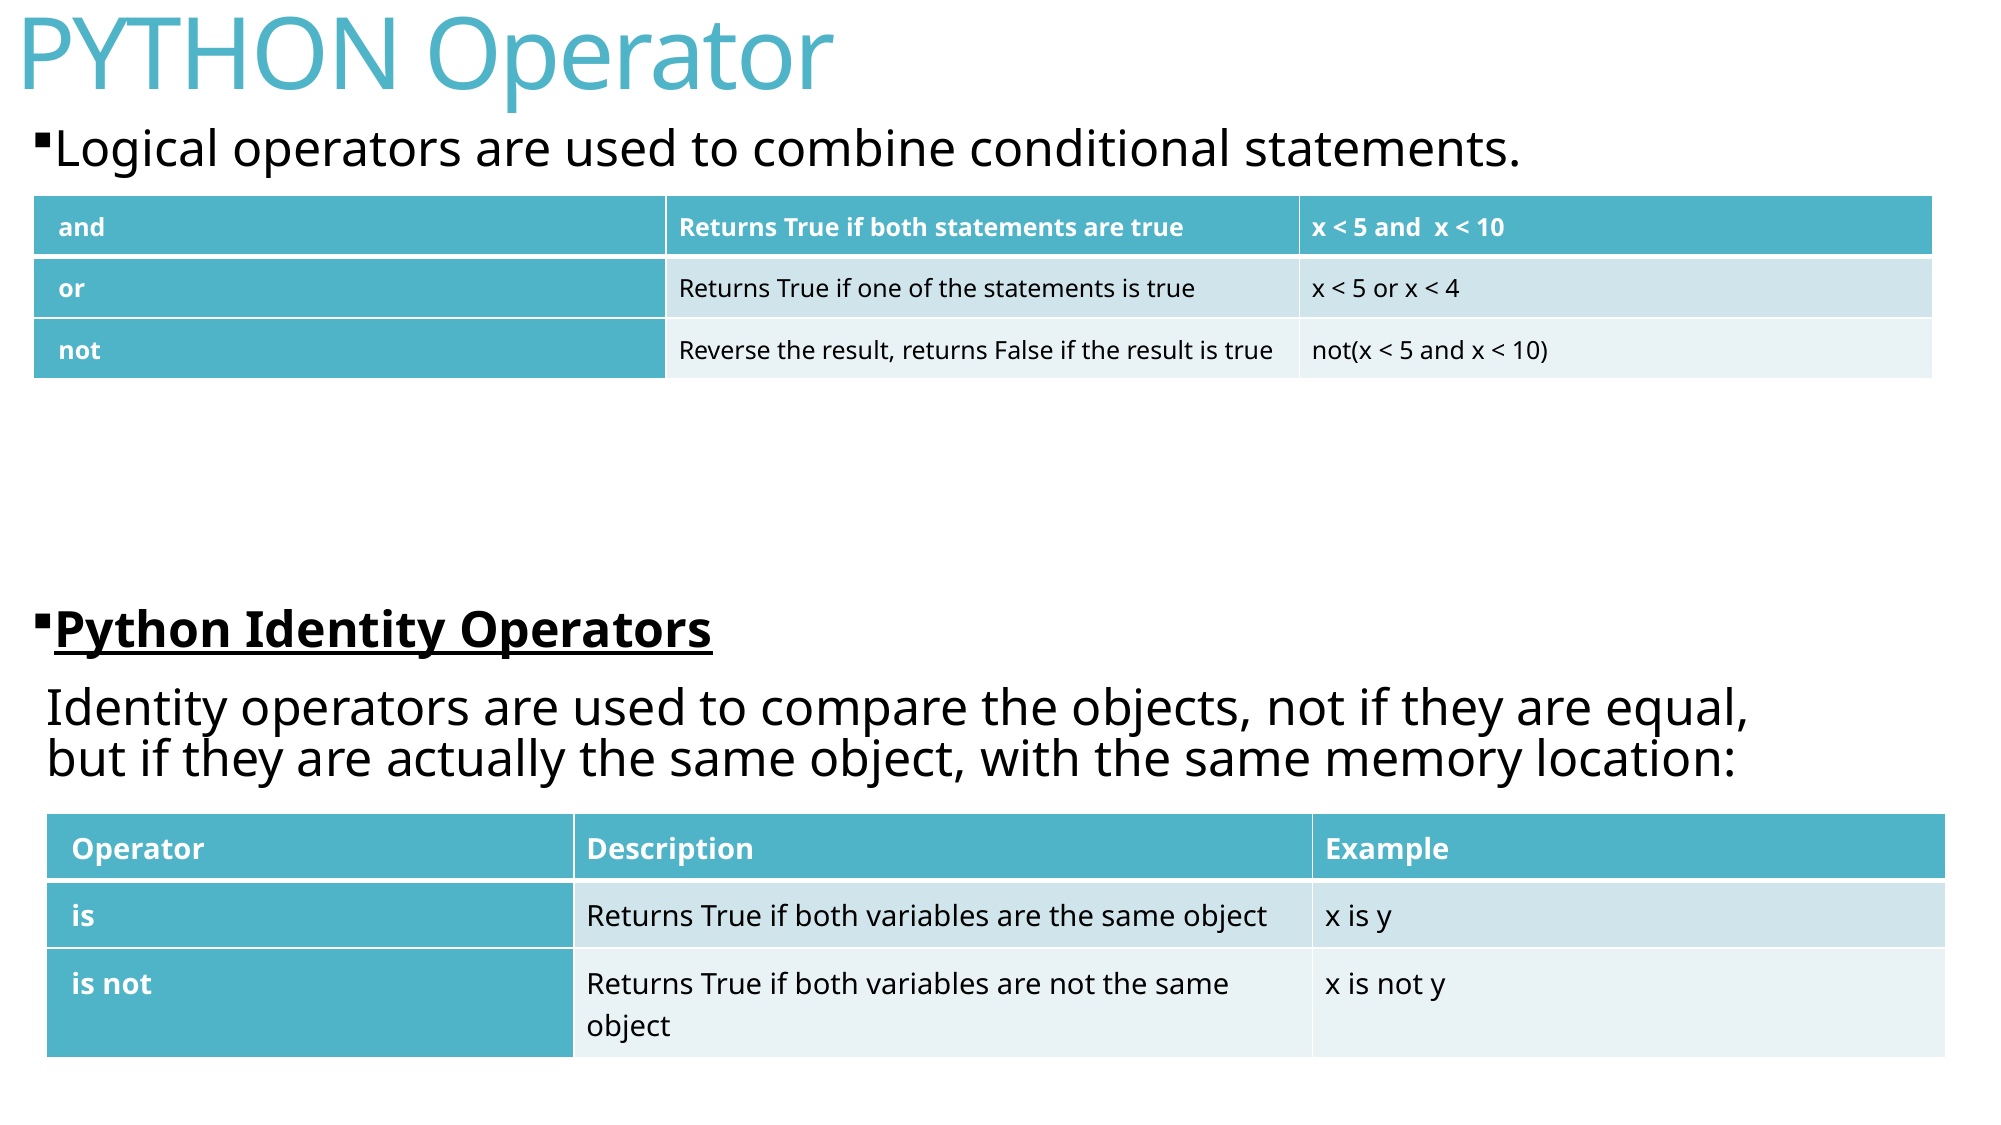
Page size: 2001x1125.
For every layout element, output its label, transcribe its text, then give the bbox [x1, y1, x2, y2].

list Logical operators are used to combine conditional statements. Python Identity Operators Identity operators are used to compare the objects, not if they are equal, but if they are actually the same object, with the same memory location: [16, 117, 1781, 800]
table_cell Returns True if both variables are not the same object [575, 949, 1312, 1057]
table_header x < 5 and x < 10 [1300, 196, 1932, 254]
table_header Example [1313, 814, 1945, 878]
table_cell x < 5 or x < 4 [1300, 259, 1932, 317]
title PYTHON Operator [0, 0, 1768, 118]
table_cell is [47, 883, 573, 947]
table_header Returns True if both statements are true [667, 196, 1299, 254]
table_cell not [34, 319, 665, 378]
table_cell Reverse the result, returns False if the result is true [667, 319, 1299, 378]
table_cell or [34, 259, 665, 317]
table_header Description [575, 814, 1312, 878]
table_cell Returns True if one of the statements is true [667, 259, 1299, 317]
table_cell Returns True if both variables are the same object [575, 883, 1312, 947]
table_cell x is not y [1313, 949, 1945, 1057]
table_header Operator [47, 814, 573, 878]
table_header and [34, 196, 665, 254]
table_cell not(x < 5 and x < 10) [1300, 319, 1932, 378]
table_cell is not [47, 949, 573, 1057]
table_cell x is y [1313, 883, 1945, 947]
